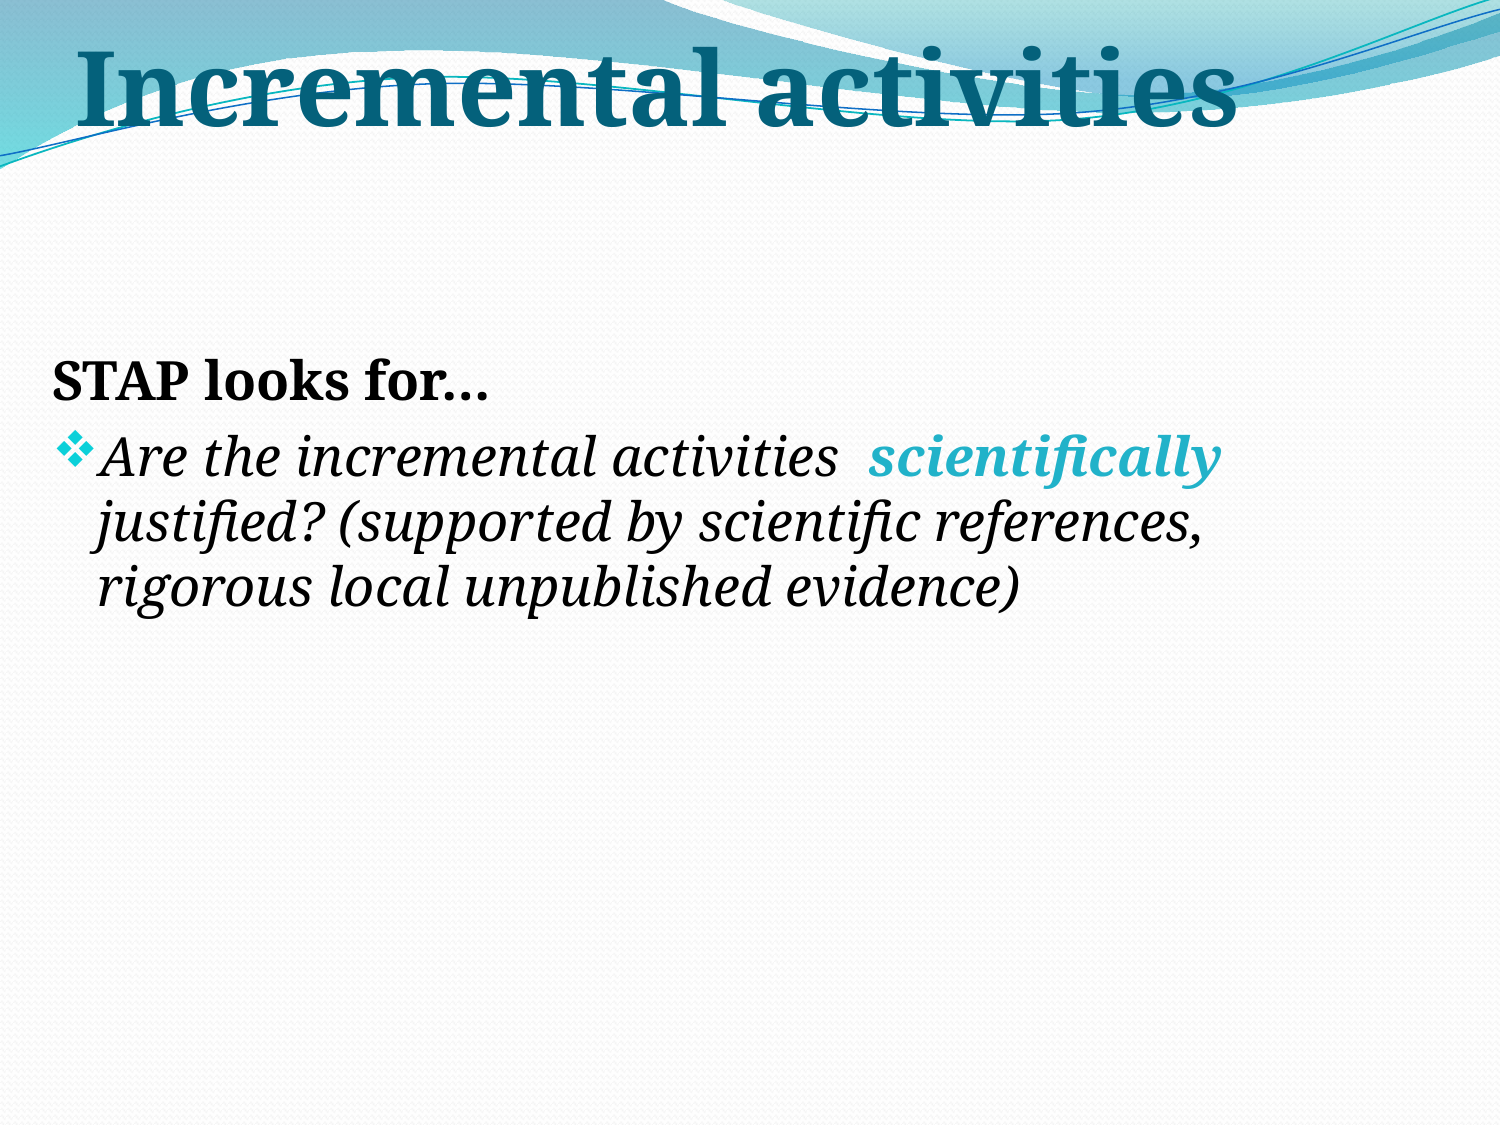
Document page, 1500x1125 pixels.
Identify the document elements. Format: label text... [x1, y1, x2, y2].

list STAP looks for… Are the incremental activities scientifically justified? (supported by scientific references, rigorous local unpublished evidence) [37, 187, 1425, 1038]
title Incremental activities [75, 0, 1425, 147]
